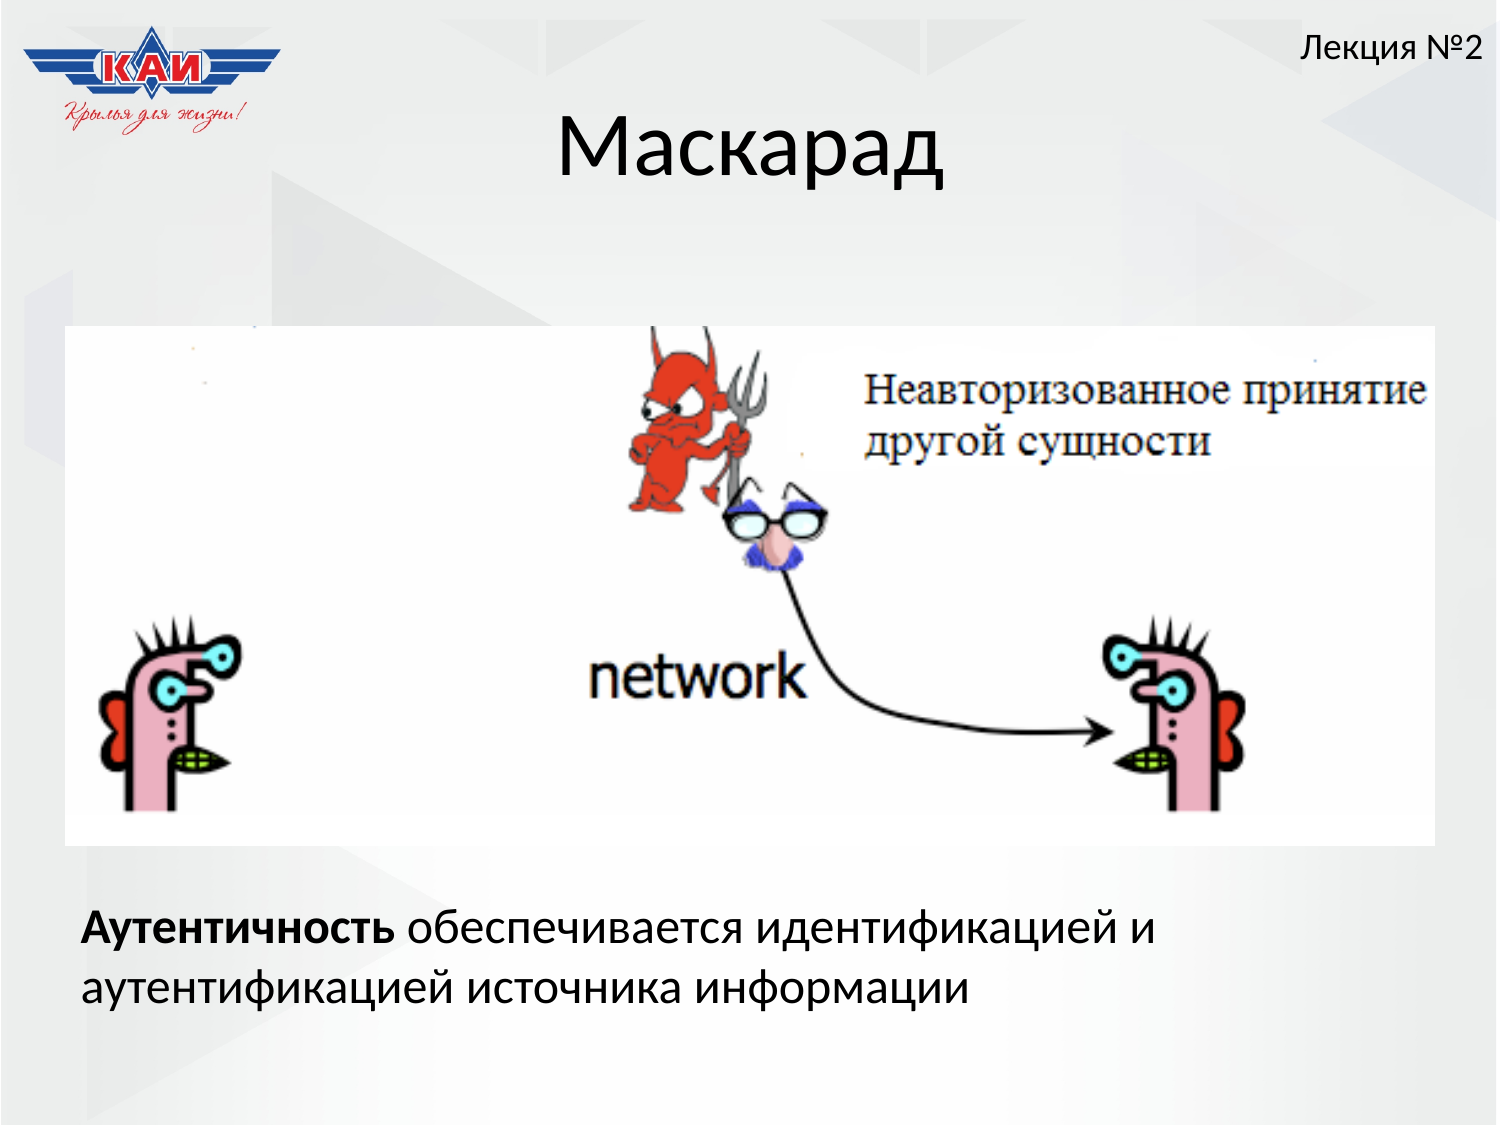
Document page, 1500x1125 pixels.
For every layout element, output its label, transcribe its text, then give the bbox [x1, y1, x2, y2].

picture [0, 0, 1500, 1125]
text_box Лекция №2 [1285, 14, 1499, 75]
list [65, 326, 1435, 847]
text_box Аутентичность обеспечивается идентификацией и аутентификацией источника информации [65, 886, 1435, 1022]
title Маскарад [75, 45, 1425, 233]
